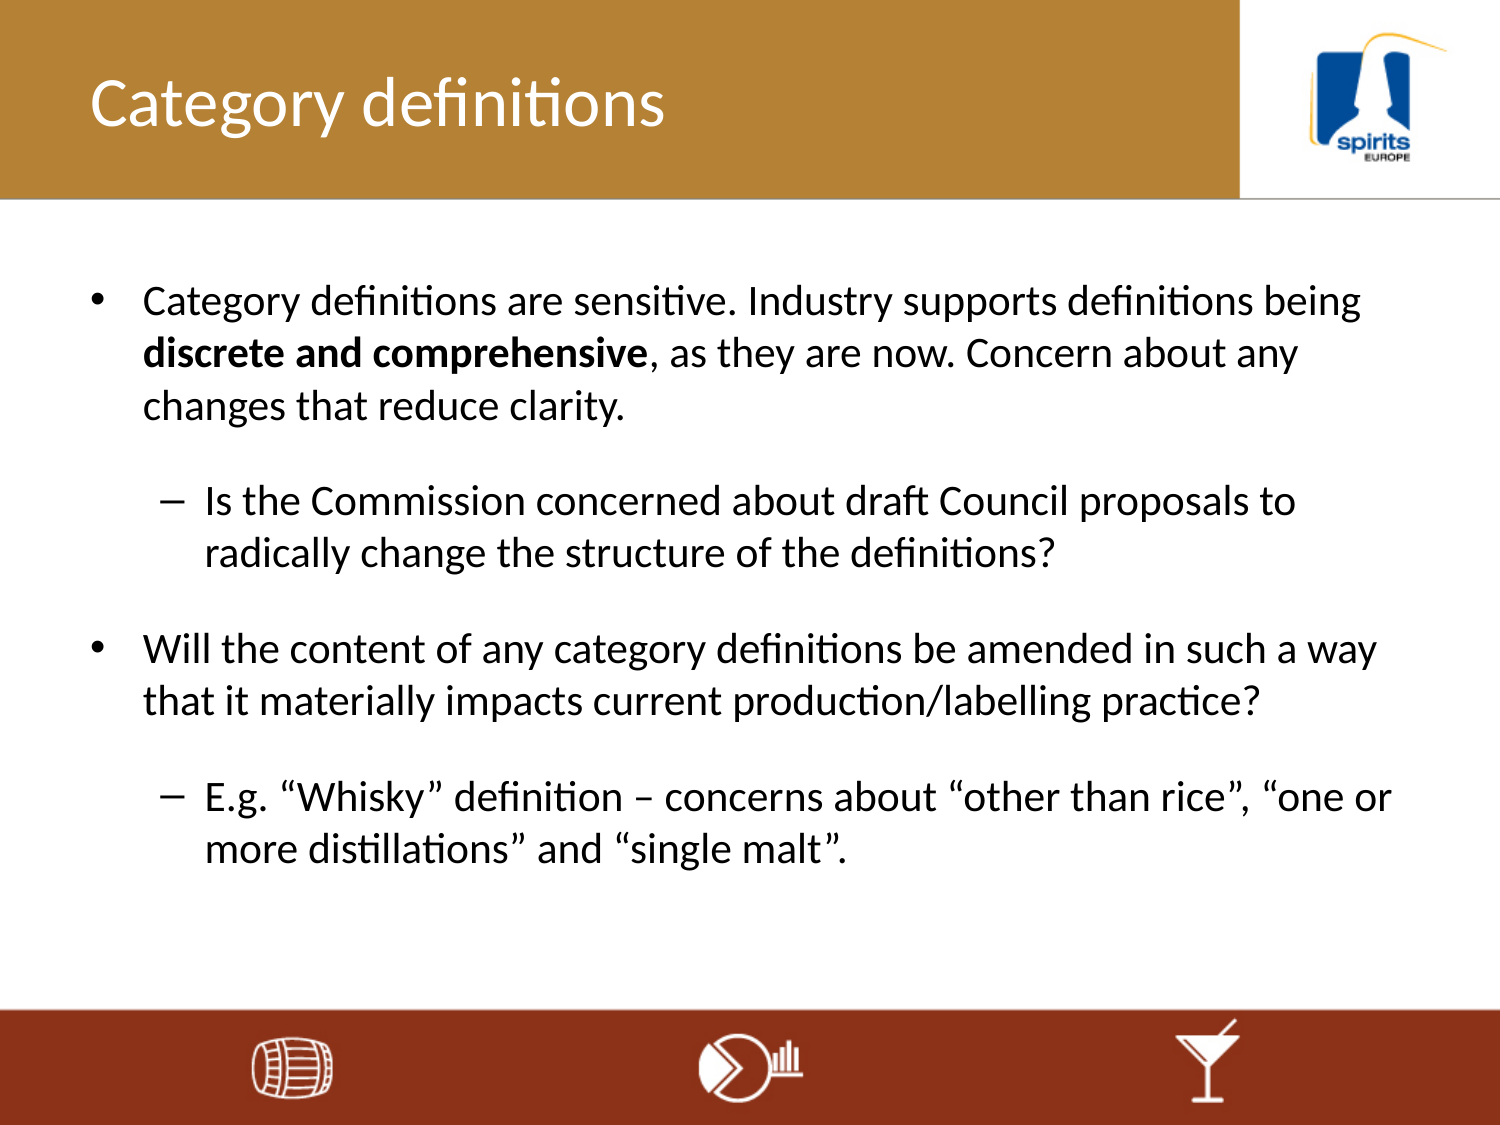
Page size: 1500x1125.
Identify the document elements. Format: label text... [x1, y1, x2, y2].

list Category definitions are sensitive. Industry supports definitions being discrete and comprehensive, as they are now. Concern about any changes that reduce clarity. Is the Commission concerned about draft Council proposals to radically change the structure of the definitions? Will the content of any category definitions be amended in such a way that it materially impacts current production/labelling practice? E.g. “Whisky” definition – concerns about “other than rice”, “one or more distillations” and “single malt”. [75, 264, 1425, 888]
picture [0, 0, 1500, 1125]
title Category definitions [75, 26, 1202, 170]
